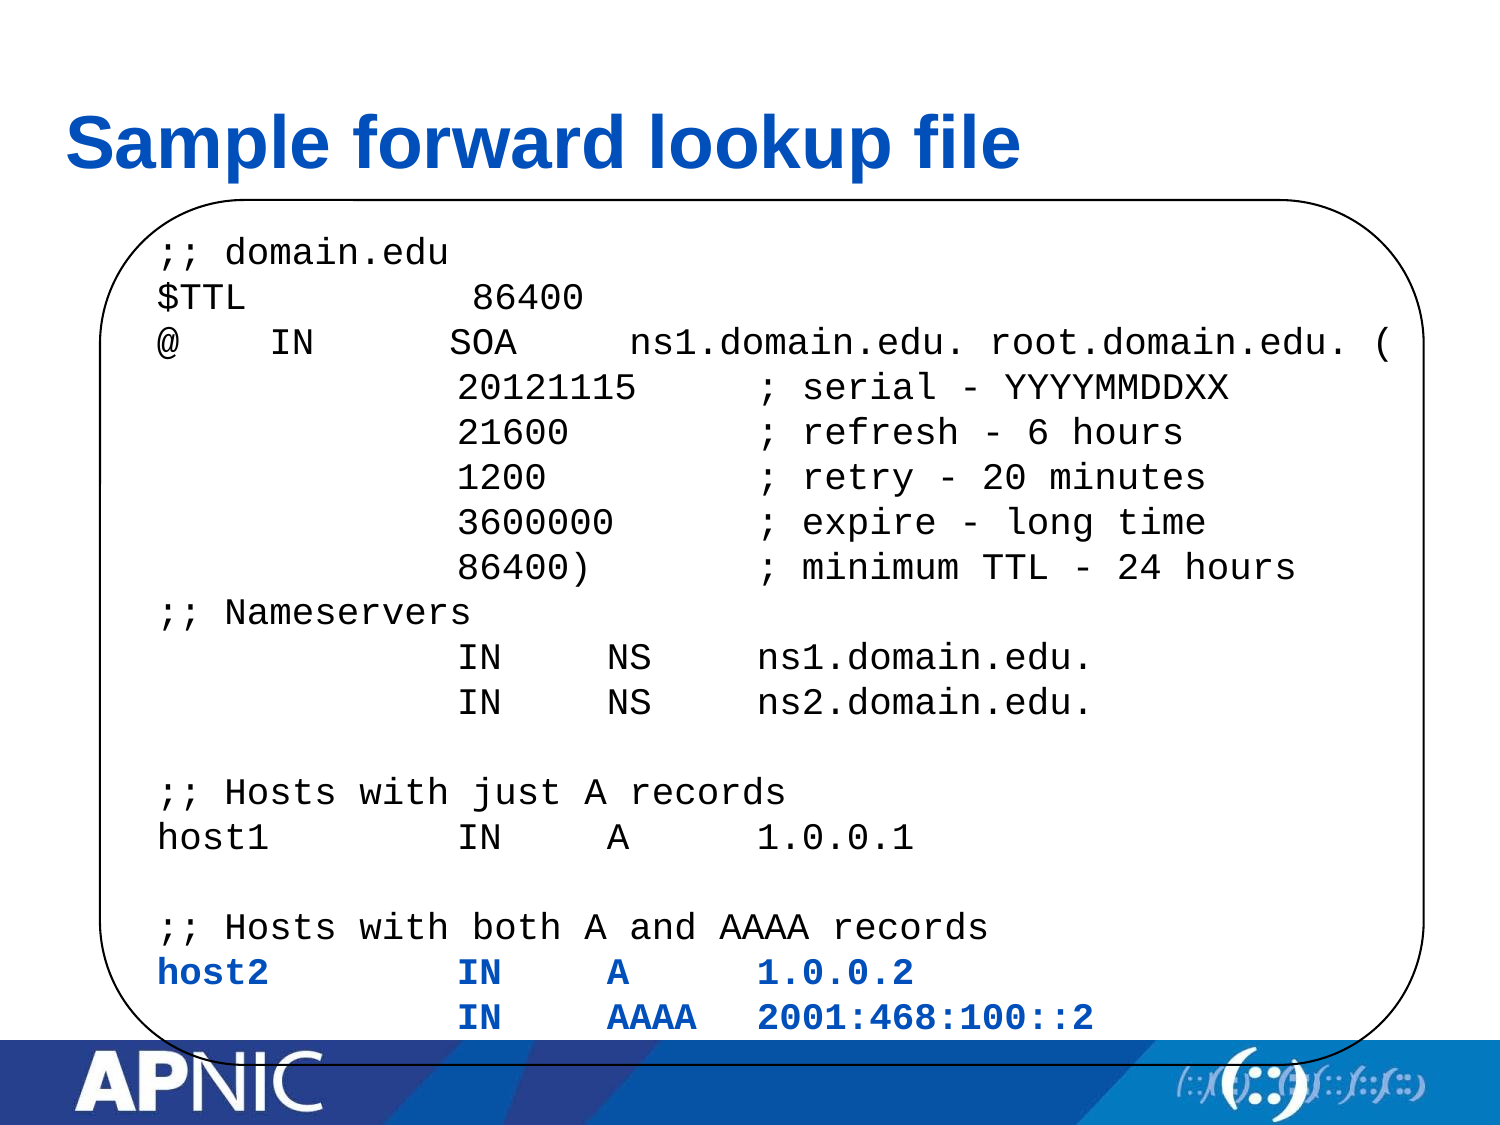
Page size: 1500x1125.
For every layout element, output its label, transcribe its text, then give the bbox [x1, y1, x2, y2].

picture [0, 1040, 1500, 1125]
text_box ;; domain.edu $TTL 86400 @ IN SOA ns1.domain.edu. root.domain.edu. ( 20121115 ; serial - YYYYMMDDXX 21600 ; refresh - 6 hours 1200 ; retry - 20 minutes 3600000 ; expire - long time 86400) ; minimum TTL - 24 hours ;; Nameservers IN NS ns1.domain.edu. IN NS ns2.domain.edu. ;; Hosts with just A records host1 IN A 1.0.0.1 ;; Hosts with both A and AAAA records host2 IN A 1.0.0.2 IN AAAA 2001:468:100::2 [99, 199, 1424, 1065]
title Sample forward lookup file [64, 45, 1436, 233]
